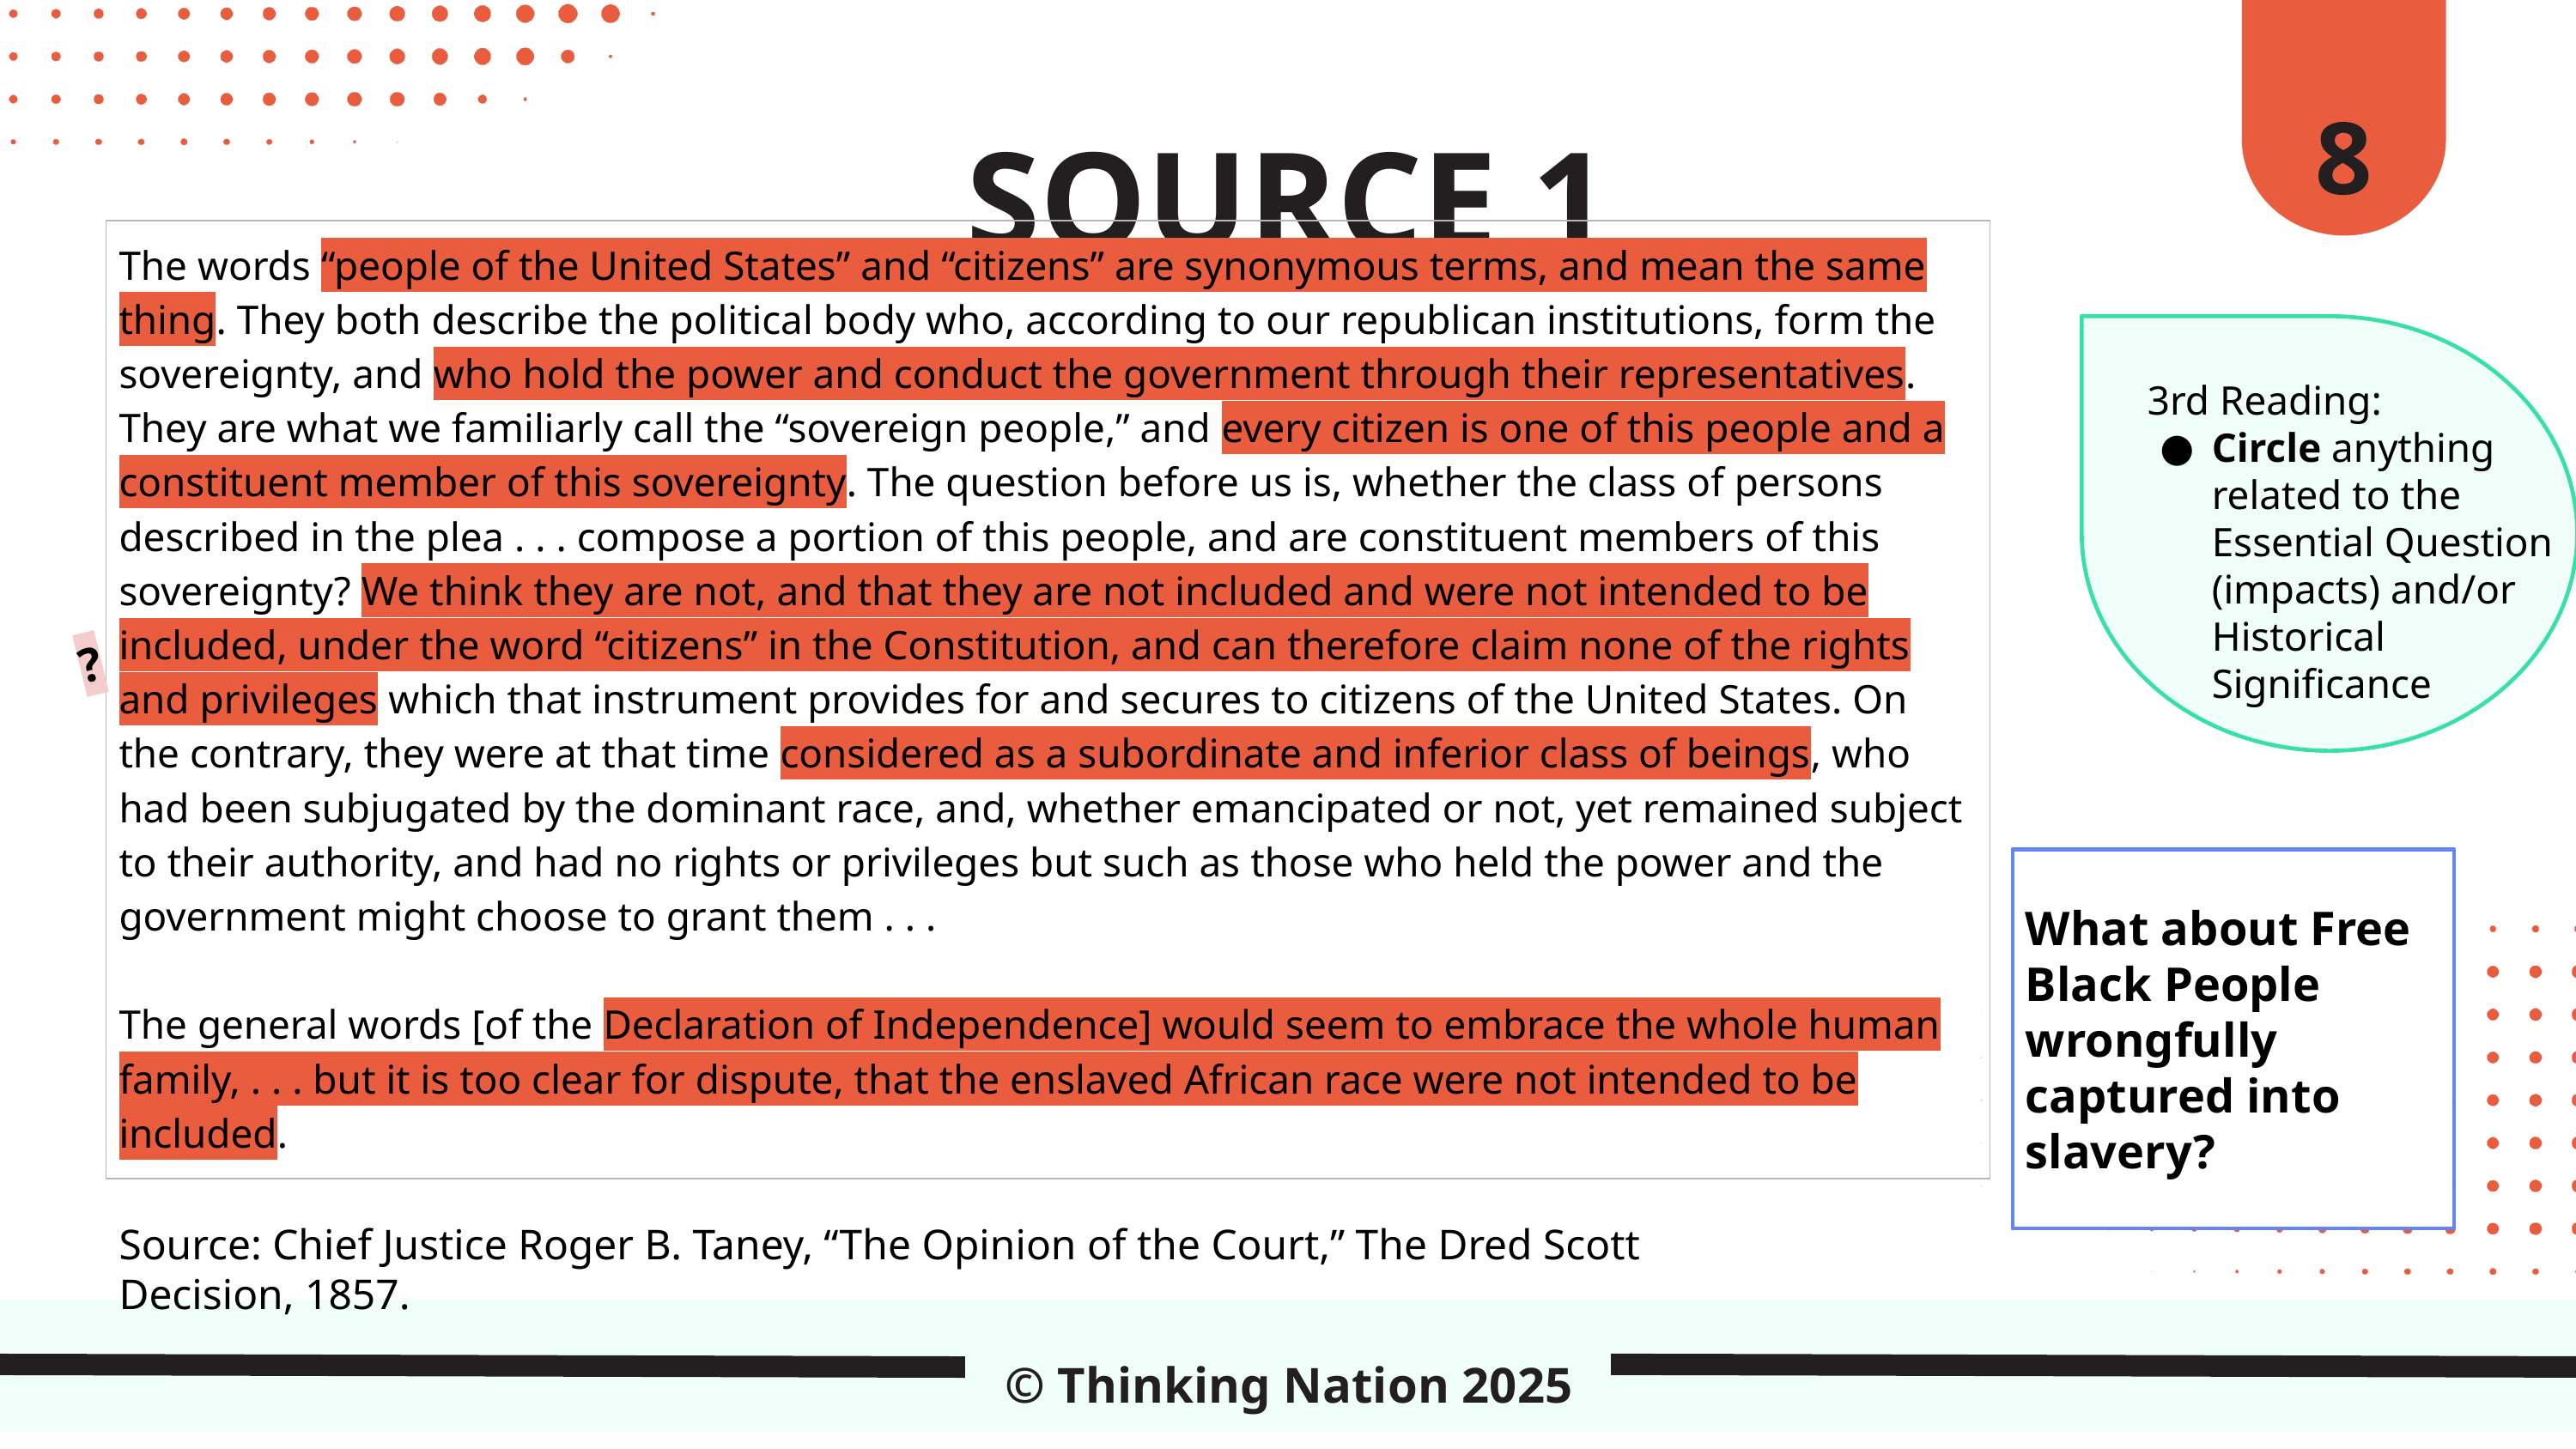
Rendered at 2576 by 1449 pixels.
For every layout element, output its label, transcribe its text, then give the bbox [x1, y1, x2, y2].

text_box Source: Chief Justice Roger B. Taney, “The Opinion of the Court,” The Dred Scott Decision, 1857. [106, 1206, 1787, 1299]
text_box What about Free Black People wrongfully captured into slavery? [2012, 849, 2454, 1229]
text_box 3rd Reading: Circle anything related to the Essential Question (impacts) and/or Historical Significance [2134, 362, 2576, 576]
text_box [0, 1299, 2576, 1433]
text_box [0, 0, 660, 145]
text_box SOURCE 1 [506, 51, 2070, 276]
text_box [1938, 925, 2576, 1275]
text_box [2081, 316, 2573, 751]
text_box The words “people of the United States” and “citizens” are synonymous terms, and mean the same thing. They both describe the political body who, according to our republican institutions, form the sovereignty, and who hold the power and conduct the government through their representatives. They are what we familiarly call the “sovereign people,” and every citizen is one of this people and a constituent member of this sovereignty. The question before us is, whether the class of persons described in the plea . . . compose a portion of this people, and are constituent members of this sovereignty? We think they are not, and that they are not included and were not intended to be included, under the word “citizens” in the Constitution, and can therefore claim none of the rights and privileges which that instrument provides for and secures to citizens of the United States. On the contrary, they were at that time considered as a subordinate and inferior class of beings, who had been subjugated by the dominant race, and, whether emancipated or not, yet remained subject to their authority, and had no rights or privileges but such as those who held the power and the government might choose to grant them . . . The general words [of the Declaration of Independence] would seem to embrace the whole human family, . . . but it is too clear for dispute, that the enslaved African race were not intended to be included. [106, 221, 1990, 1179]
text_box ? [58, 615, 128, 689]
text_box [2233, 0, 2455, 236]
